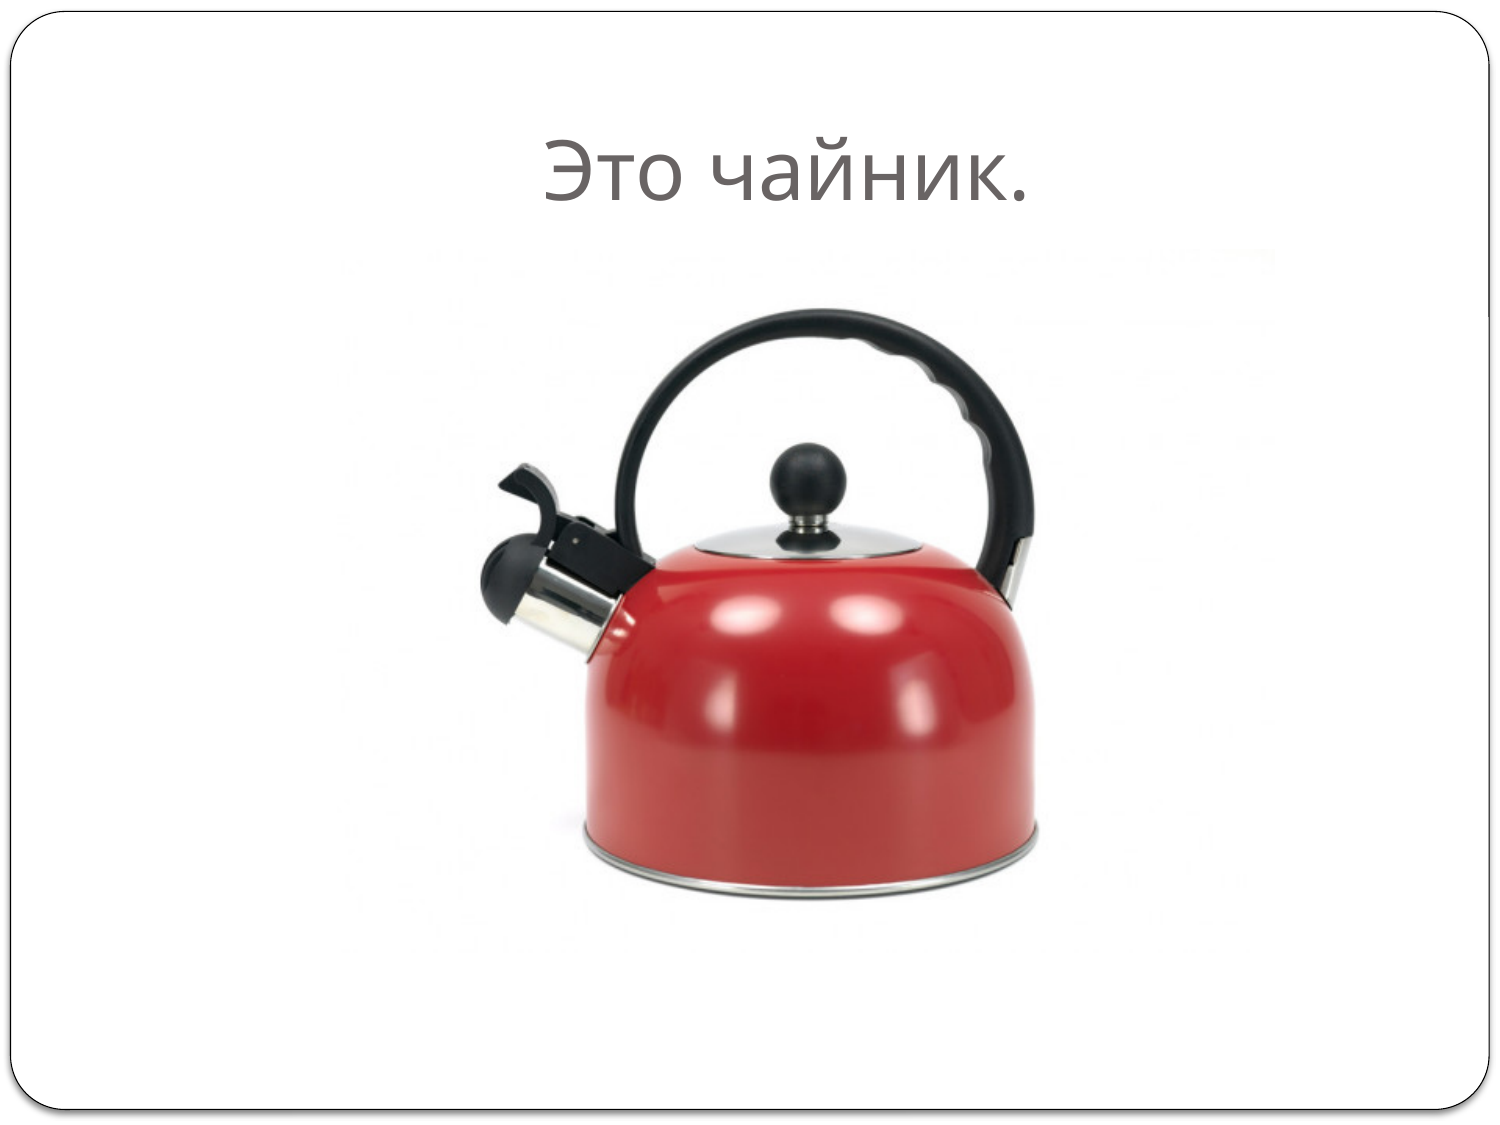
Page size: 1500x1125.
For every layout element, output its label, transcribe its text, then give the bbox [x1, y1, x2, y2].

title Это чайник. [150, 45, 1425, 233]
picture [337, 249, 1276, 954]
